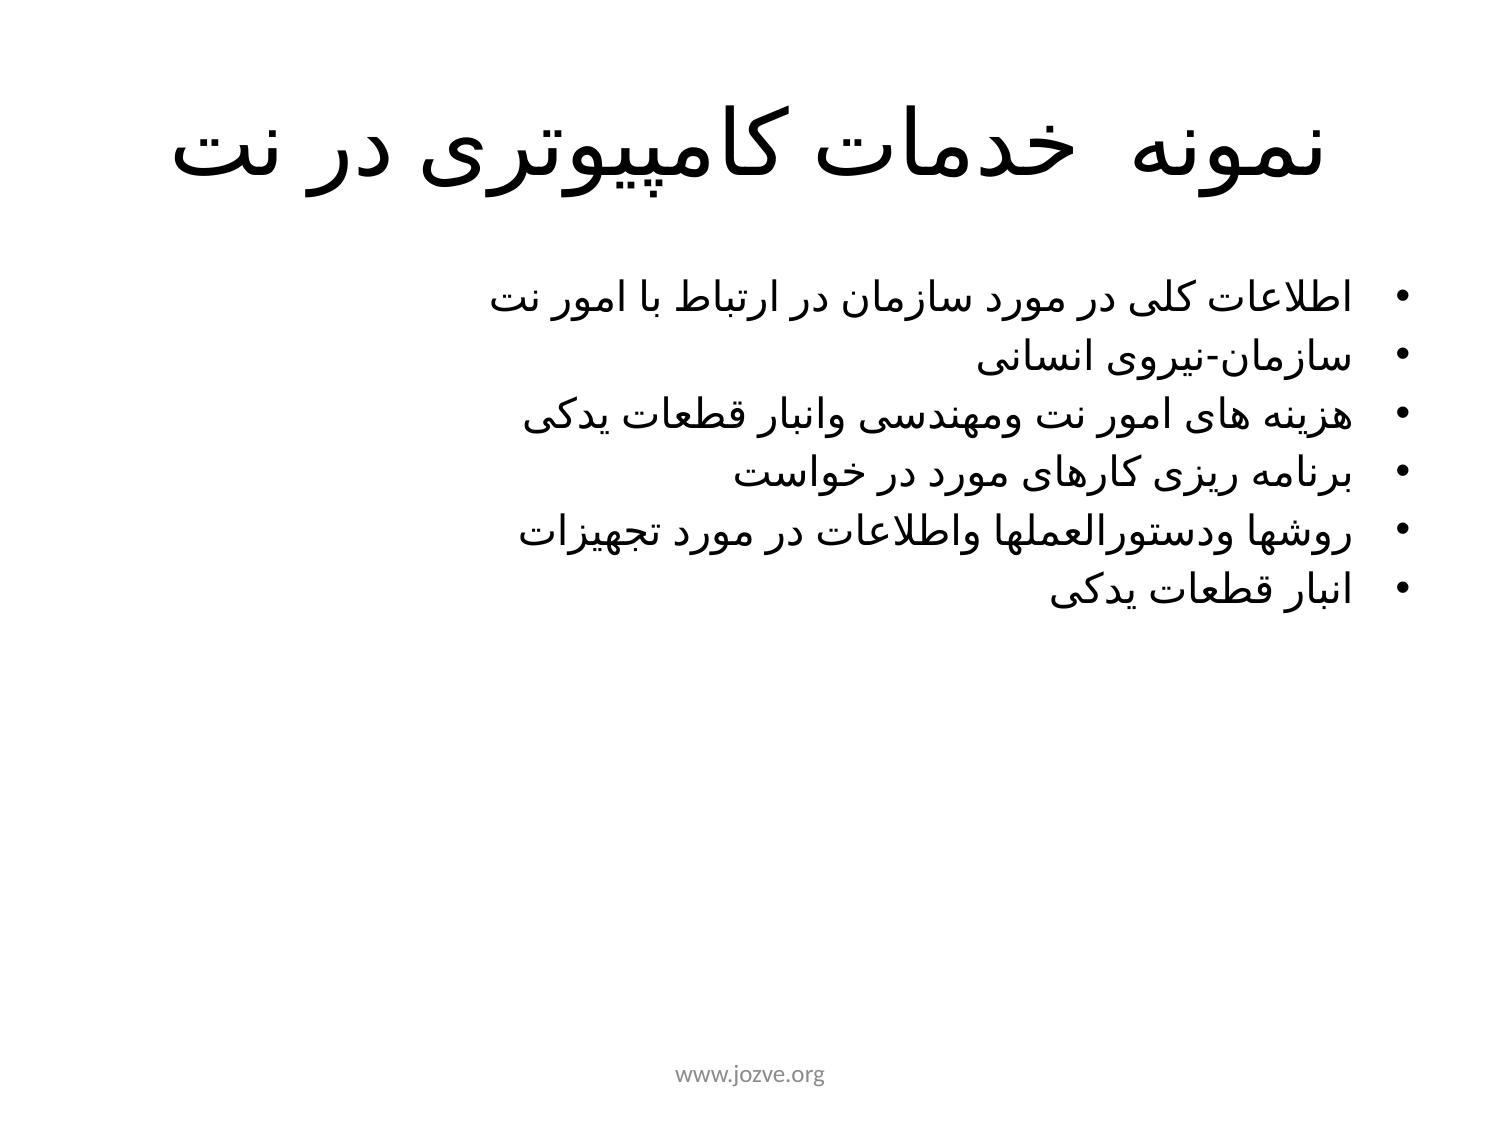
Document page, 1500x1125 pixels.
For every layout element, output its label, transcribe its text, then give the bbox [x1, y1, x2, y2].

title نمونه خدمات کامپیوتری در نت [75, 45, 1425, 233]
footer www.jozve.org [512, 1042, 988, 1103]
list اطلاعات کلی در مورد سازمان در ارتباط با امور نت سازمان-نیروی انسانی هزینه های امور نت ومهندسی وانبار قطعات یدکی برنامه ریزی کارهای مورد در خواست روشها ودستورالعملها واطلاعات در مورد تجهیزات انبار قطعات یدکی [75, 262, 1425, 1005]
